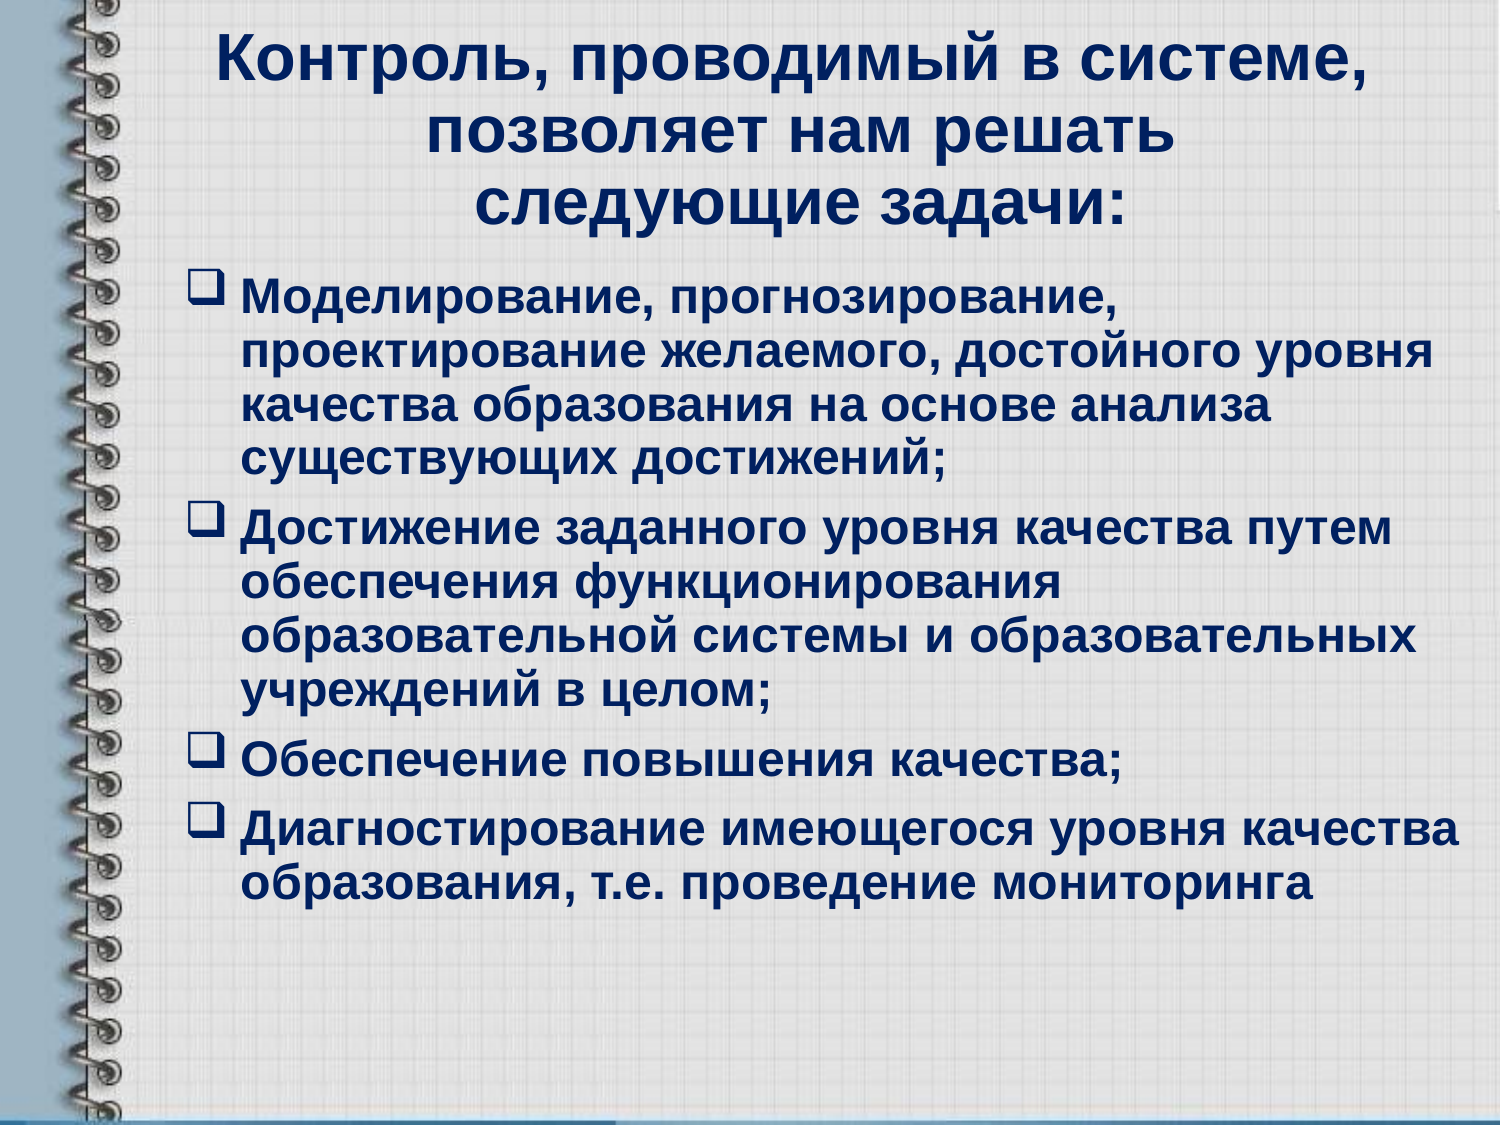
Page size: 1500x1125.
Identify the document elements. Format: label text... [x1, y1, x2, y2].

picture [0, 0, 1500, 1125]
title Контроль, проводимый в системе, позволяет нам решать следующие задачи: [74, 37, 1500, 233]
list Моделирование, прогнозирование, проектирование желаемого, достойного уровня качества образования на основе анализа существующих достижений; Достижение заданного уровня качества путем обеспечения функционирования образовательной системы и образовательных учреждений в целом; Обеспечение повышения качества; Диагностирование имеющегося уровня качества образования, т.е. проведение мониторинга [168, 262, 1495, 1006]
